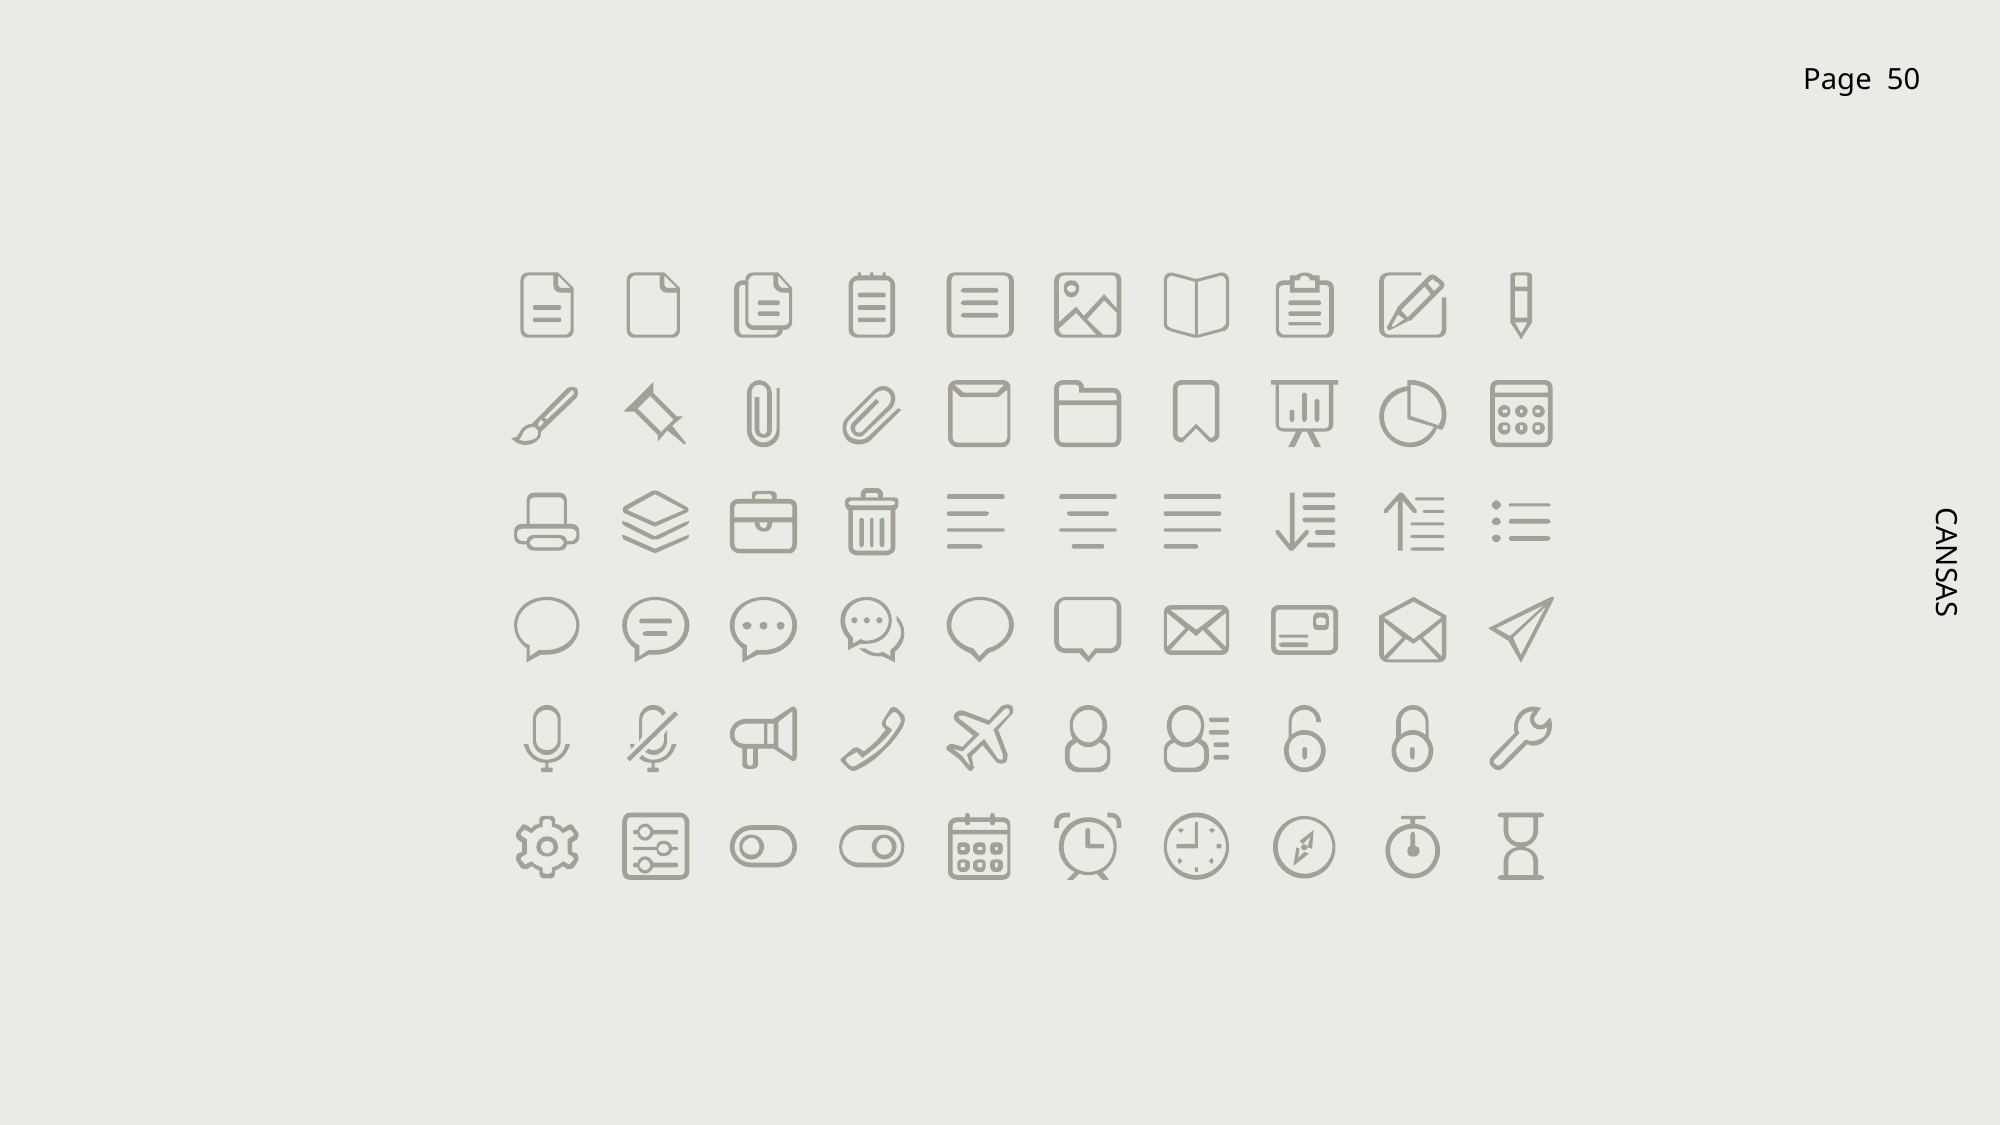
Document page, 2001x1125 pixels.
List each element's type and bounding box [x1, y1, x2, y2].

text_box [516, 815, 579, 879]
text_box [626, 272, 680, 338]
text_box [1510, 272, 1533, 339]
text_box [946, 596, 1014, 663]
text_box [622, 812, 690, 880]
text_box [623, 381, 687, 445]
text_box [511, 386, 579, 445]
text_box [1163, 272, 1230, 338]
text_box [1497, 812, 1545, 880]
text_box [1410, 547, 1445, 551]
text_box [1163, 544, 1199, 549]
text_box [639, 744, 677, 773]
text_box [1508, 536, 1551, 541]
text_box [1379, 596, 1447, 663]
text_box [1314, 530, 1336, 535]
text_box [746, 380, 780, 448]
text_box [842, 385, 902, 445]
text_box [1391, 705, 1434, 773]
text_box [1271, 380, 1339, 448]
text_box [729, 596, 798, 663]
text_box [639, 705, 666, 741]
text_box [523, 744, 571, 773]
text_box [839, 825, 905, 868]
text_box [1064, 705, 1111, 773]
text_box [848, 272, 896, 338]
text_box [626, 711, 679, 762]
text_box [622, 490, 689, 527]
text_box [1172, 380, 1220, 443]
text_box [520, 272, 574, 338]
text_box [946, 272, 1014, 338]
text_box [946, 528, 1005, 532]
text_box [1422, 509, 1445, 513]
text_box [948, 380, 1011, 448]
text_box [1208, 717, 1230, 723]
text_box [1208, 730, 1230, 735]
text_box [840, 706, 905, 771]
text_box [1054, 596, 1122, 663]
text_box [1415, 497, 1445, 501]
text_box [1272, 815, 1336, 879]
text_box [1271, 605, 1339, 655]
text_box [1379, 380, 1447, 448]
text_box [1384, 492, 1417, 551]
text_box [1163, 511, 1222, 516]
text_box [1163, 705, 1209, 773]
text_box [946, 511, 989, 516]
text_box [1059, 528, 1117, 532]
text_box [1283, 705, 1326, 773]
text_box [729, 490, 798, 554]
text_box [1107, 812, 1122, 829]
text_box [1163, 494, 1222, 499]
text_box [1488, 596, 1555, 663]
text_box [1058, 817, 1117, 880]
text_box [1054, 272, 1122, 338]
text_box [1066, 511, 1109, 516]
text_box [1307, 542, 1336, 548]
text_box [1491, 500, 1502, 510]
text_box [1302, 492, 1336, 498]
text_box [845, 488, 899, 556]
text_box [1054, 812, 1070, 829]
text_box [948, 812, 1011, 880]
text_box [1213, 742, 1230, 748]
text_box [622, 520, 690, 540]
text_box [1489, 706, 1552, 771]
text_box [1163, 528, 1222, 532]
text_box [532, 705, 561, 755]
text_box [1054, 380, 1122, 448]
text_box [514, 596, 580, 663]
text_box [1213, 754, 1230, 760]
text_box [1275, 492, 1309, 551]
text_box [514, 492, 580, 551]
text_box [946, 704, 1014, 772]
text_box [1059, 494, 1117, 499]
text_box [1302, 505, 1336, 510]
text_box [1491, 534, 1502, 543]
text_box [1275, 272, 1334, 338]
text_box [729, 825, 798, 868]
text_box [1410, 534, 1445, 539]
text_box [734, 272, 793, 338]
text_box [1508, 518, 1551, 524]
text_box [946, 494, 1005, 499]
text_box [729, 706, 798, 769]
text_box [1163, 812, 1230, 880]
text_box [946, 544, 983, 549]
text_box [859, 615, 905, 663]
text_box [1071, 544, 1105, 549]
text_box [1163, 605, 1230, 655]
text_box [622, 534, 690, 554]
text_box [1385, 815, 1441, 879]
text_box [1379, 272, 1447, 338]
text_box [622, 596, 690, 663]
text_box [840, 596, 892, 651]
text_box [1410, 522, 1445, 526]
text_box [1302, 517, 1336, 523]
text_box [1491, 517, 1502, 526]
text_box [1490, 380, 1553, 448]
text_box [1508, 503, 1551, 507]
